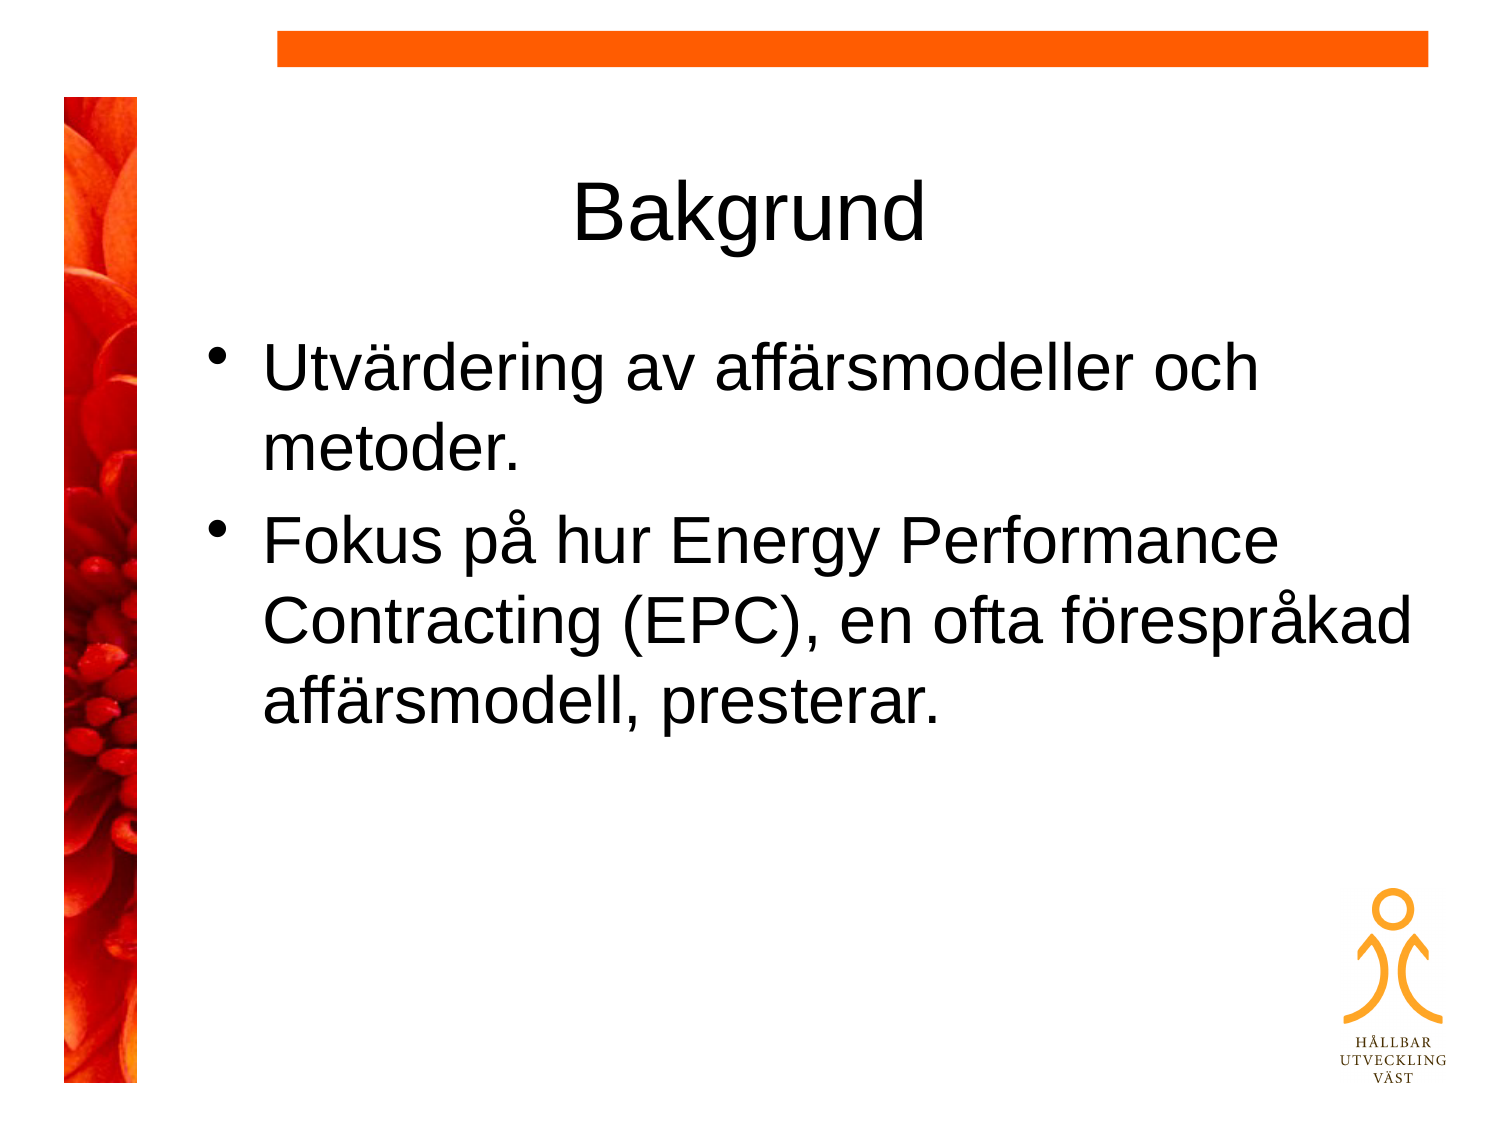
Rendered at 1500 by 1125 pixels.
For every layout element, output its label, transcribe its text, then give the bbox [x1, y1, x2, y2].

title Bakgrund [141, 113, 1425, 302]
list Utvärdering av affärsmodeller och metoder. Fokus på hur Energy Performance Contracting (EPC), en ofta förespråkad affärsmodell, presterar. [191, 316, 1446, 1059]
text_box [277, 30, 1429, 68]
picture [64, 97, 137, 1083]
picture [1340, 887, 1447, 1083]
